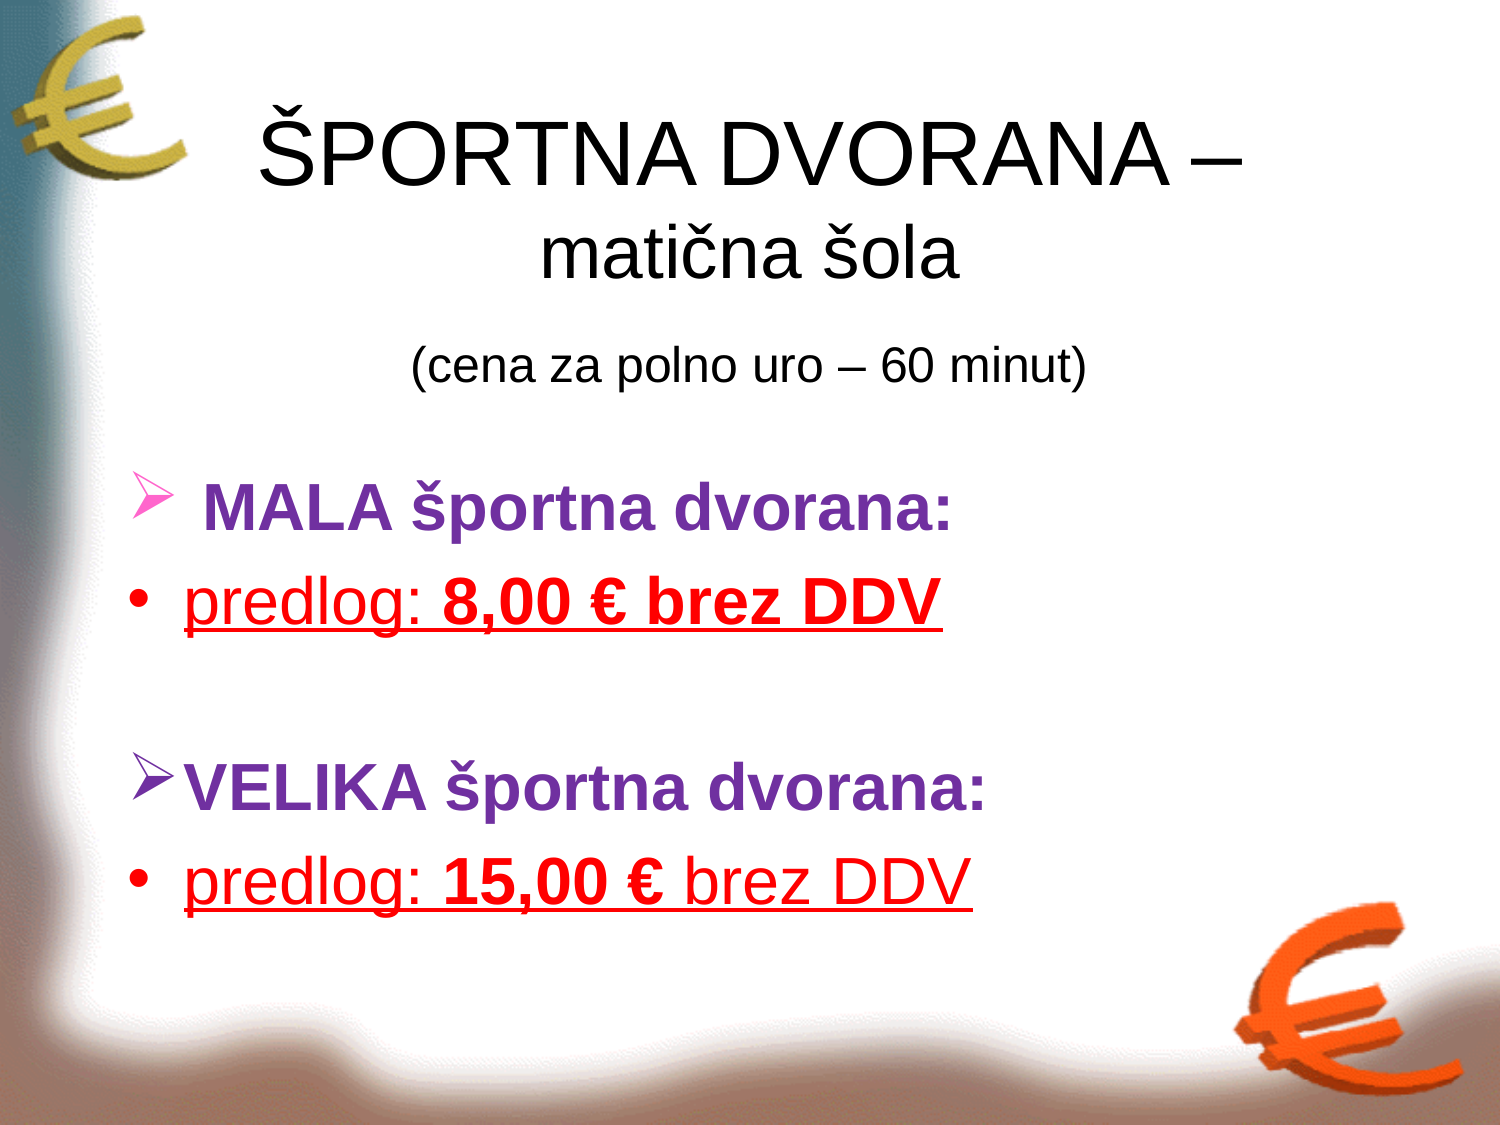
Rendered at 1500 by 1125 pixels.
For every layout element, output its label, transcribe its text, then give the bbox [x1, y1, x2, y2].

title ŠPORTNA DVORANA – matična šola [112, 99, 1388, 288]
picture [0, 0, 1500, 1125]
list (cena za polno uro – 60 minut) MALA športna dvorana: predlog: 8,00 € brez DDV VELIKA športna dvorana: predlog: 15,00 € brez DDV [112, 324, 1388, 1001]
